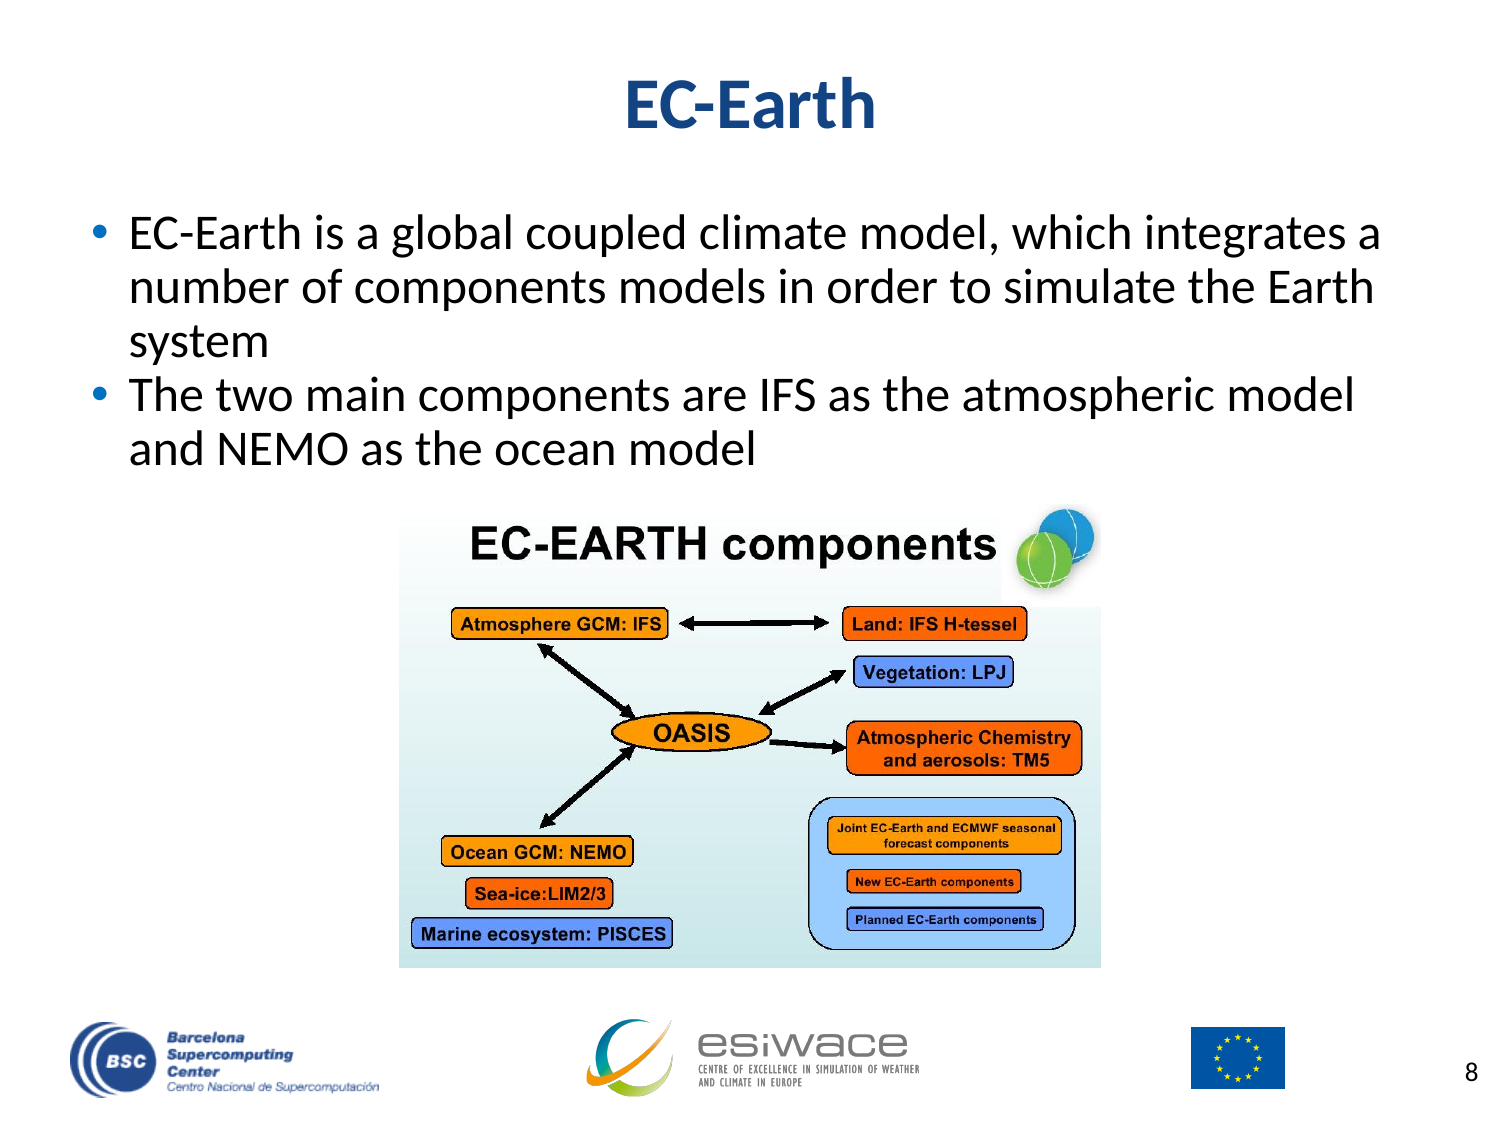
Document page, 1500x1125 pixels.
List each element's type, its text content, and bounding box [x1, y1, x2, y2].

title EC-Earth [76, 35, 1427, 174]
slide_number ‹#› [1403, 1038, 1494, 1125]
picture [1190, 1027, 1285, 1090]
list EC-Earth is a global coupled climate model, which integrates a number of components models in order to simulate the Earth system The two main components are IFS as the atmospheric model and NEMO as the ocean model [76, 199, 1427, 993]
picture [70, 1022, 379, 1098]
picture [580, 1017, 920, 1099]
picture [399, 504, 1101, 968]
